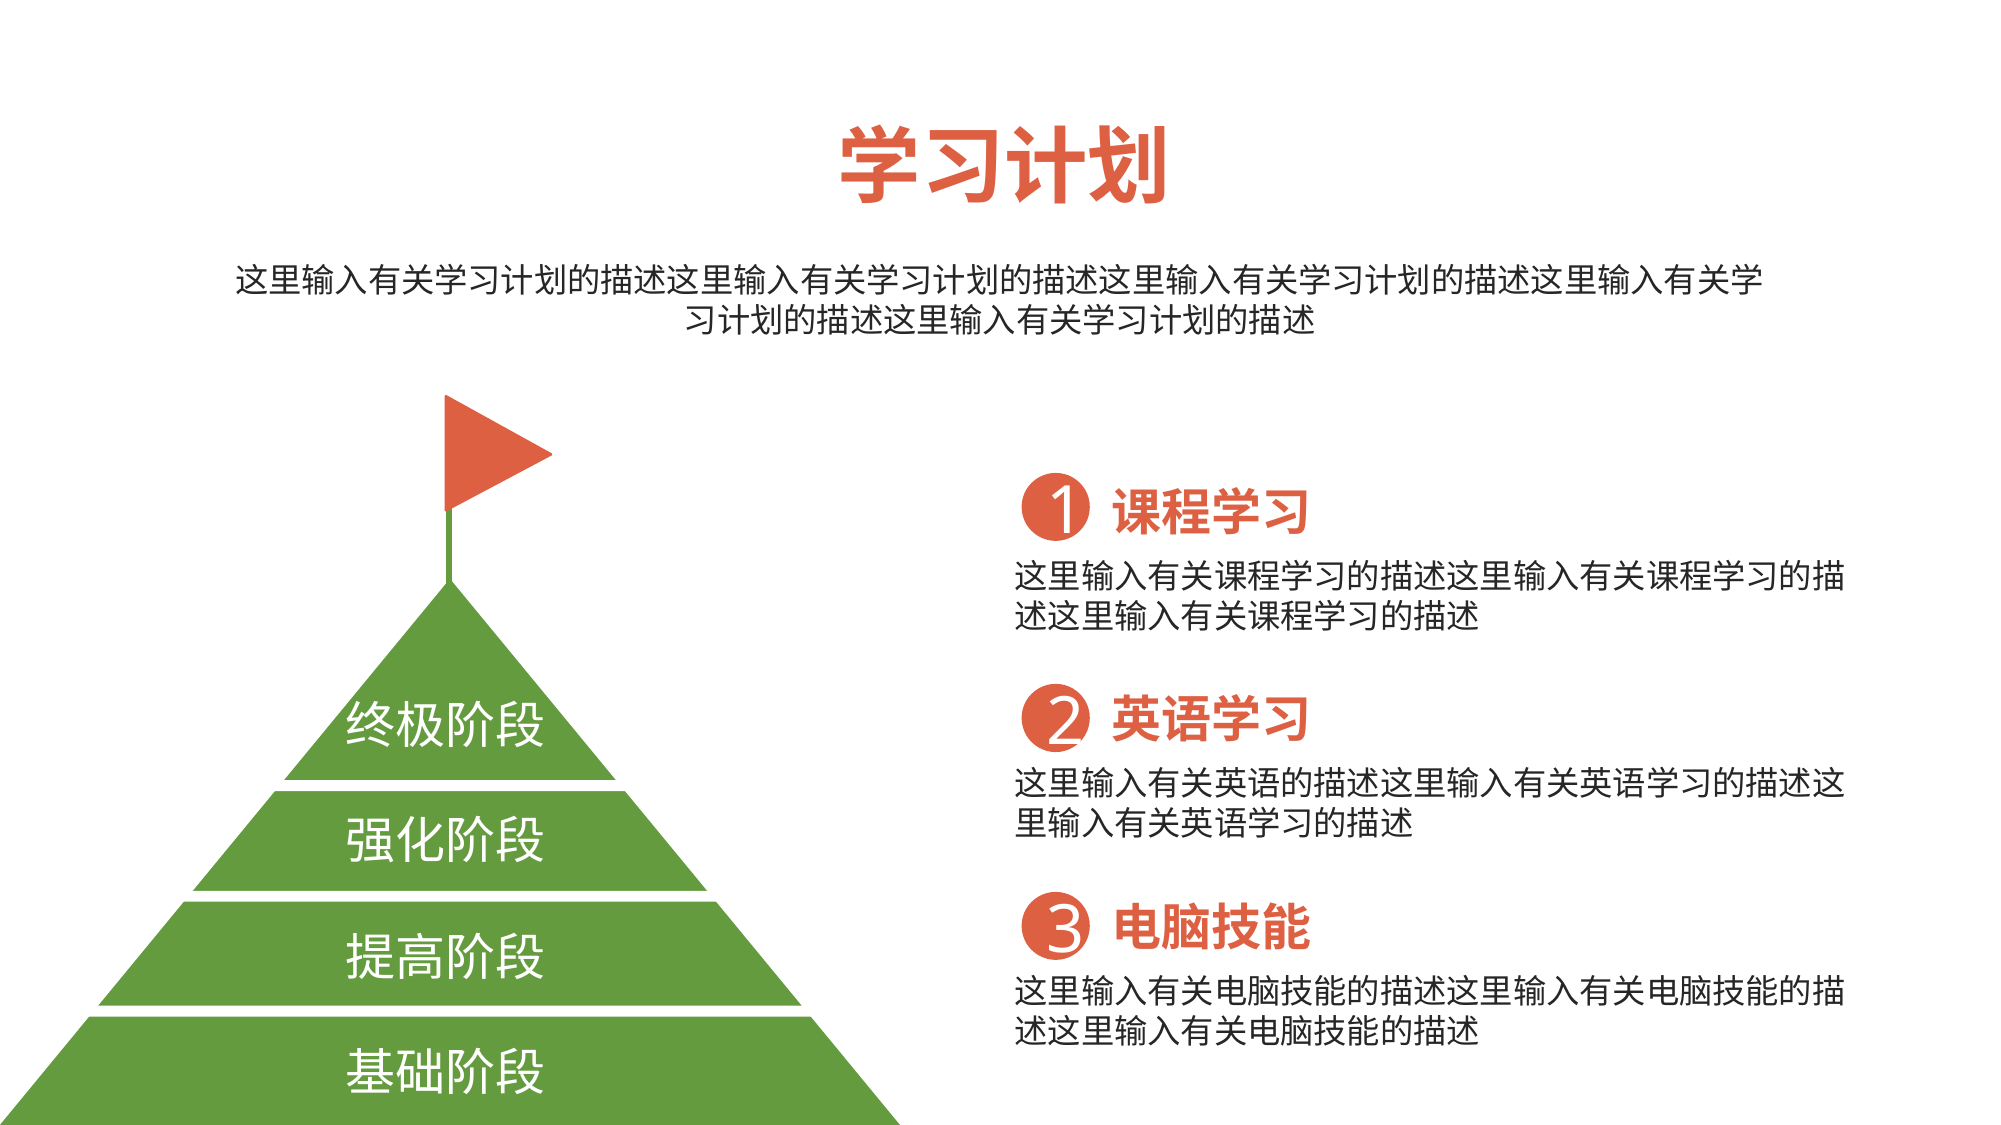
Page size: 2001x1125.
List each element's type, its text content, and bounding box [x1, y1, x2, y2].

text_box 这里输入有关学习计划的描述这里输入有关学习计划的描述这里输入有关学习计划的描述这里输入有关学习计划的描述这里输入有关学习计划的描述 [218, 251, 1782, 347]
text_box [0, 395, 901, 1125]
text_box 这里输入有关课程学习的描述这里输入有关课程学习的描述这里输入有关课程学习的描述 [999, 547, 1867, 643]
text_box 英语学习 [1096, 680, 1351, 755]
text_box 1 [1021, 472, 1090, 541]
text_box 3 [1021, 891, 1090, 960]
text_box 课程学习 [1096, 472, 1351, 547]
text_box 这里输入有关英语的描述这里输入有关英语学习的描述这里输入有关英语学习的描述 [999, 755, 1867, 850]
text_box 2 [1021, 683, 1090, 753]
text_box 电脑技能 [1096, 887, 1351, 962]
text_box 学习计划 [822, 106, 1244, 221]
text_box 这里输入有关电脑技能的描述这里输入有关电脑技能的描述这里输入有关电脑技能的描述 [999, 962, 1867, 1058]
